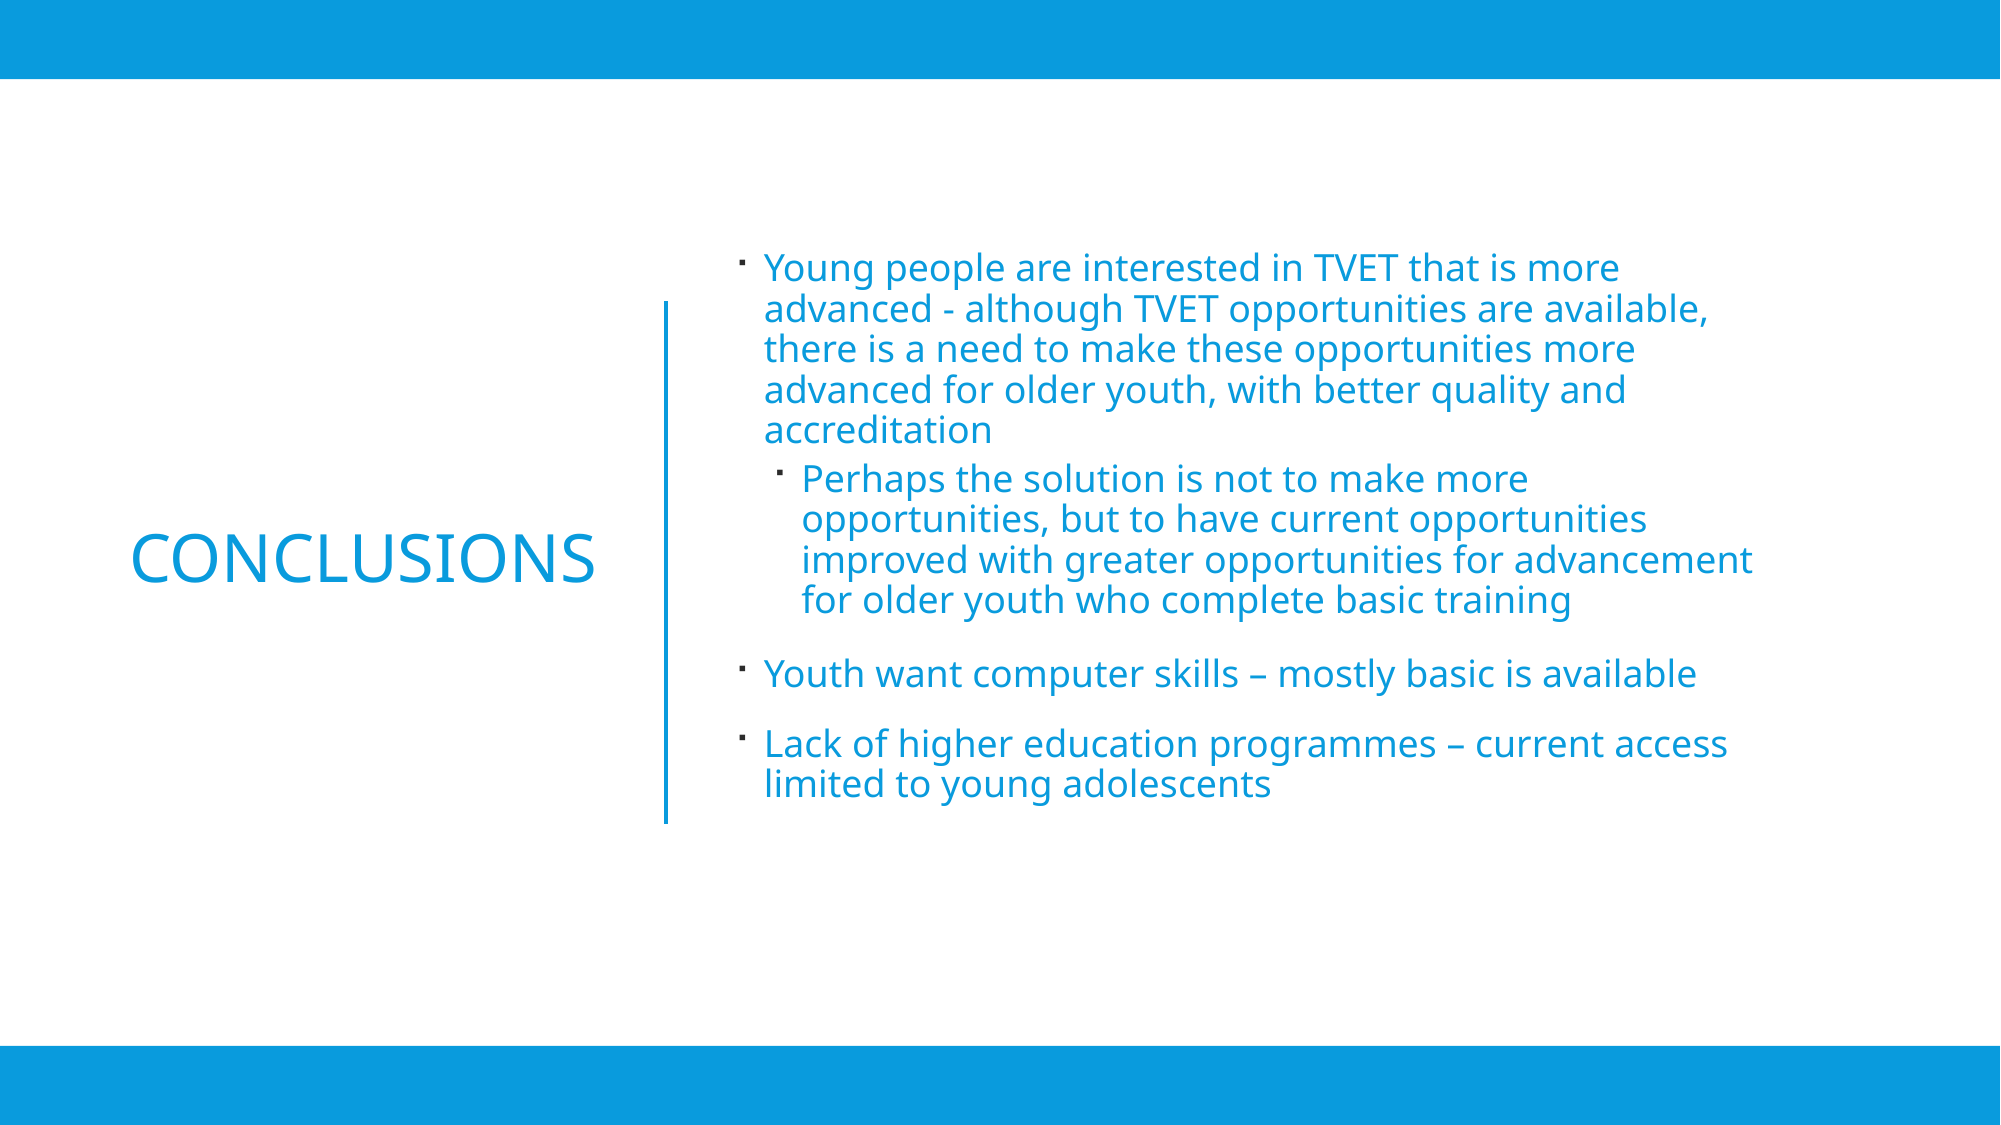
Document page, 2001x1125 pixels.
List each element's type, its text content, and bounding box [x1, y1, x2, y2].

text_box [0, 0, 2000, 80]
title Conclusions [105, 217, 613, 908]
text_box [0, 1045, 2000, 1125]
text_box [0, 80, 2000, 1045]
list Young people are interested in TVET that is more advanced - although TVET opportunities are available, there is a need to make these opportunities more advanced for older youth, with better quality and accreditation Perhaps the solution is not to make more opportunities, but to have current opportunities improved with greater opportunities for advancement for older youth who complete basic training Youth want computer skills – mostly basic is available Lack of higher education programmes – current access limited to young adolescents [718, 184, 1803, 941]
